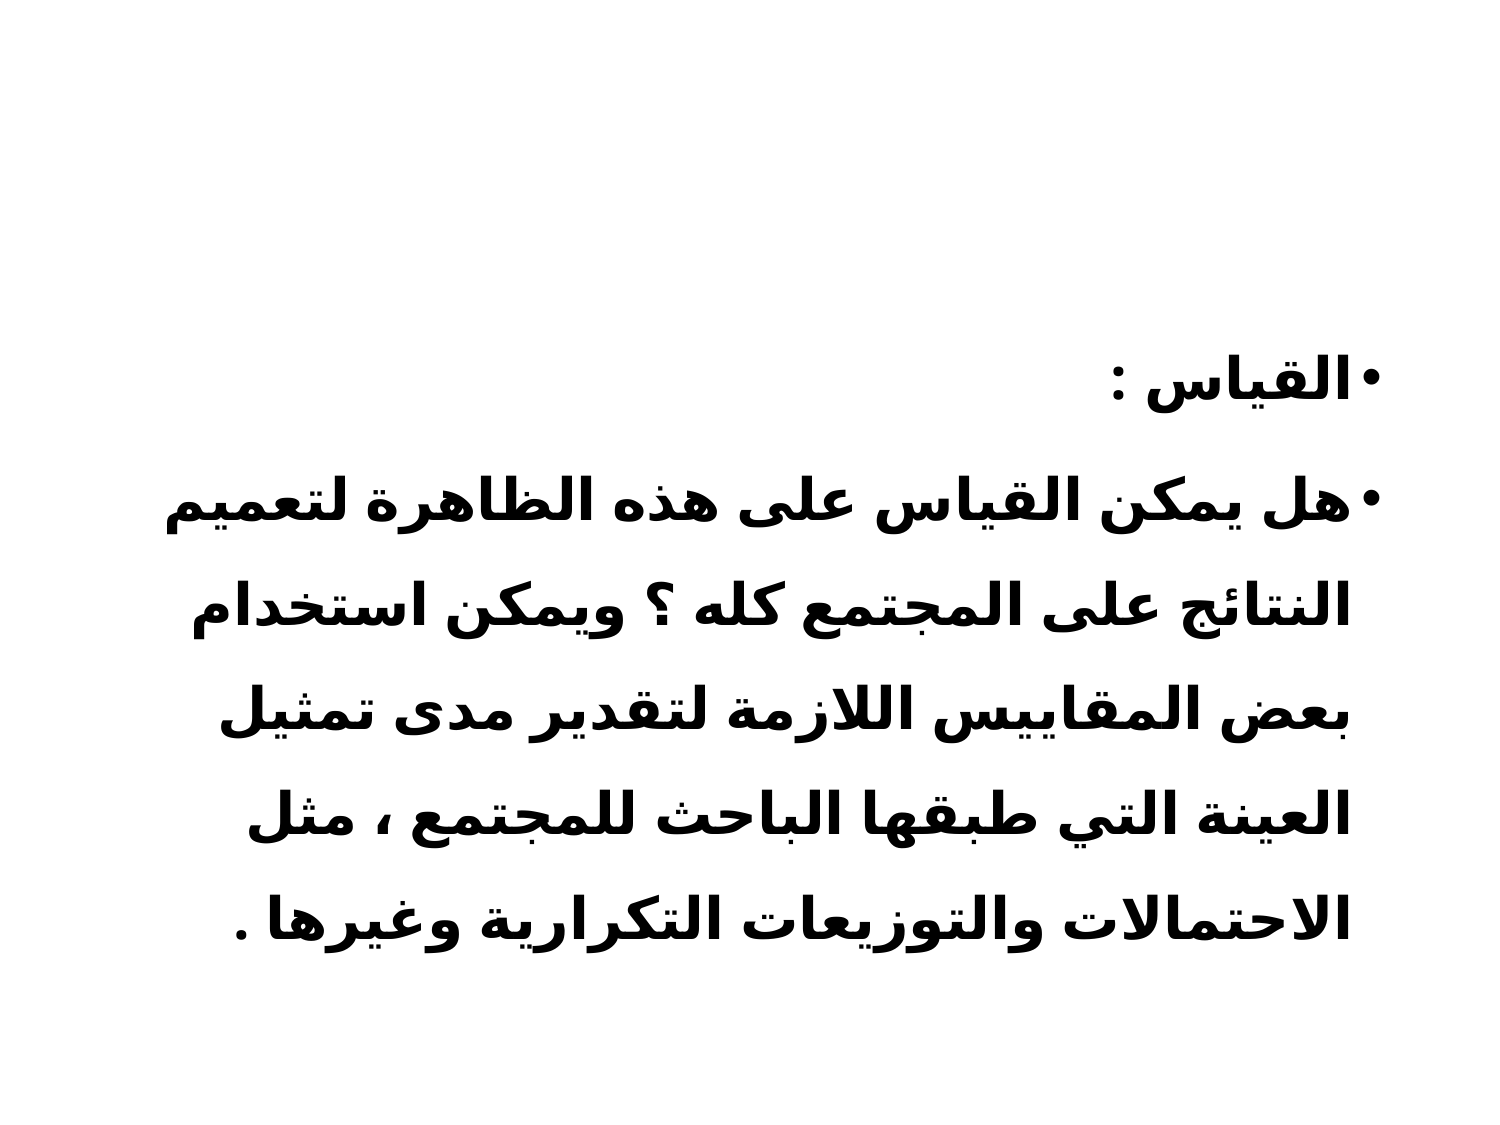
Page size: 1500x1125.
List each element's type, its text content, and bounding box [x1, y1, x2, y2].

list القياس : هل يمكن القياس على هذه الظاهرة لتعميم النتائج على المجتمع كله ؟ ويمكن استخدام بعض المقاييس اللازمة لتقدير مدى تمثيل العينة التي طبقها الباحث للمجتمع ، مثل الاحتمالات والتوزيعات التكرارية وغيرها . [103, 299, 1397, 1014]
